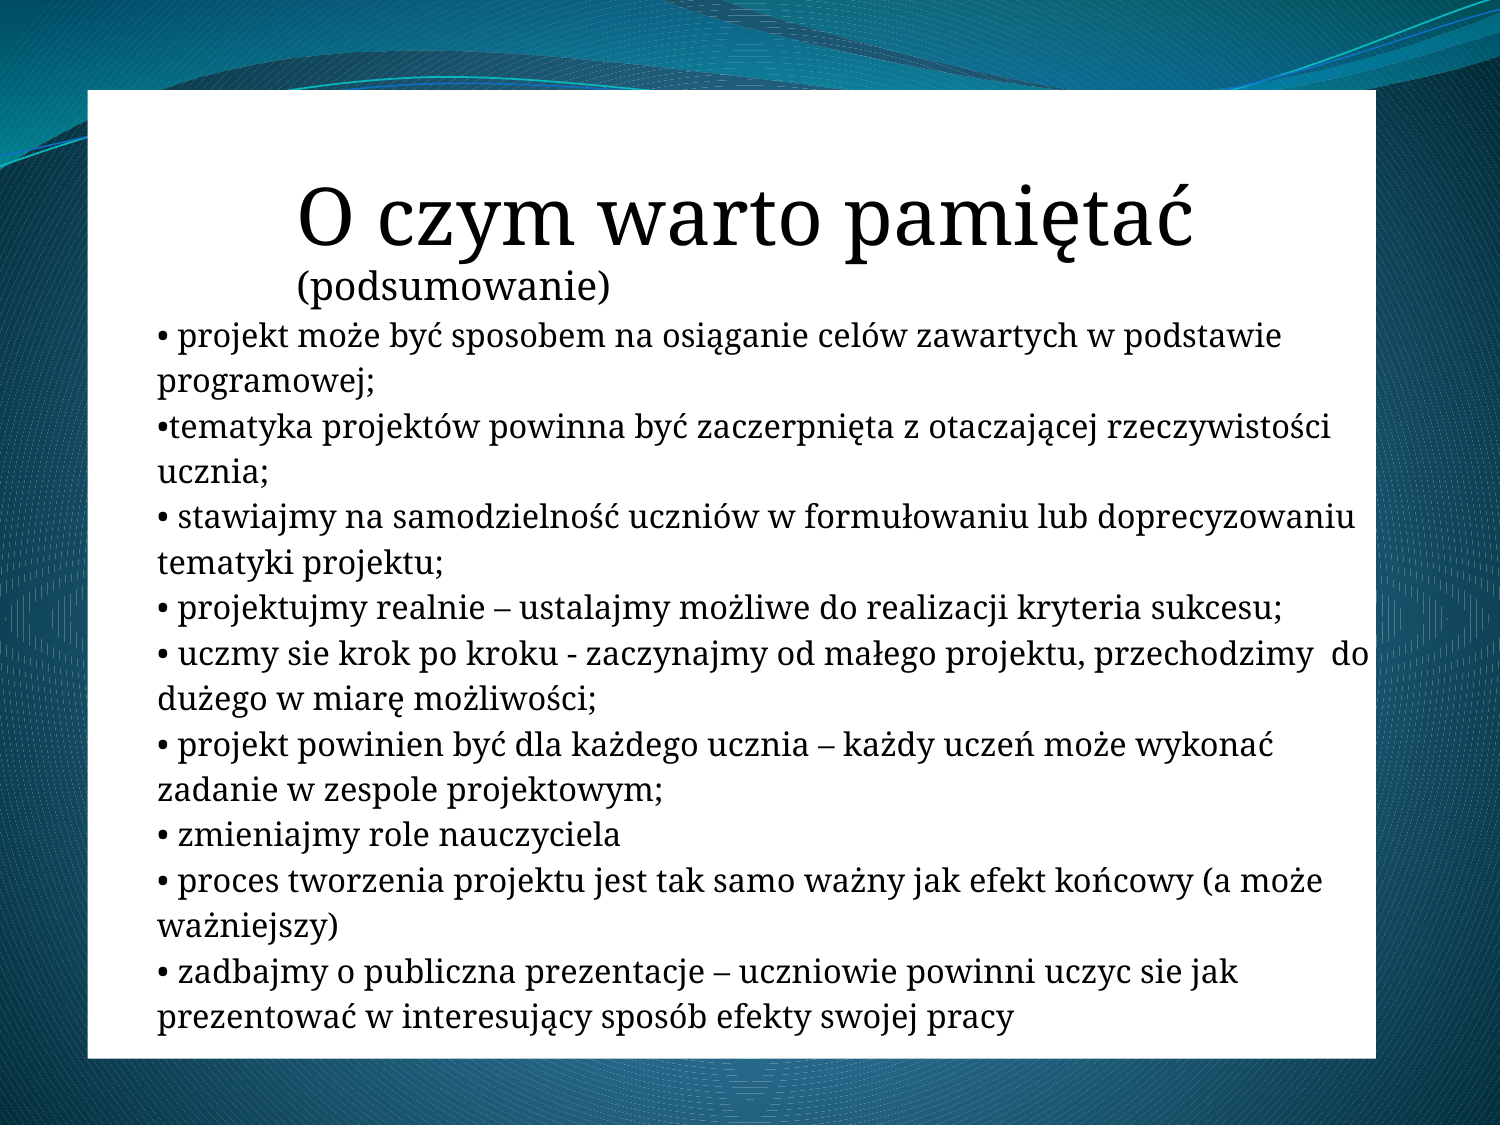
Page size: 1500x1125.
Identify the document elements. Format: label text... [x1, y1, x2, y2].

subtitle O czym warto pamiętać (podsumowanie) • projekt może być sposobem na osiąganie celów zawartych w podstawie programowej; •tematyka projektów powinna być zaczerpnięta z otaczającej rzeczywistości ucznia; • stawiajmy na samodzielność uczniów w formułowaniu lub doprecyzowaniu tematyki projektu; • projektujmy realnie – ustalajmy możliwe do realizacji kryteria sukcesu; • uczmy sie krok po kroku - zaczynajmy od małego projektu, przechodzimy do dużego w miarę możliwości; • projekt powinien być dla każdego ucznia – każdy uczeń może wykonać zadanie w zespole projektowym; • zmieniajmy role nauczyciela • proces tworzenia projektu jest tak samo ważny jak efekt końcowy (a może ważniejszy) • zadbajmy o publiczna prezentacje – uczniowie powinni uczyc sie jak prezentować w interesujący sposób efekty swojej pracy [87, 89, 1377, 1059]
